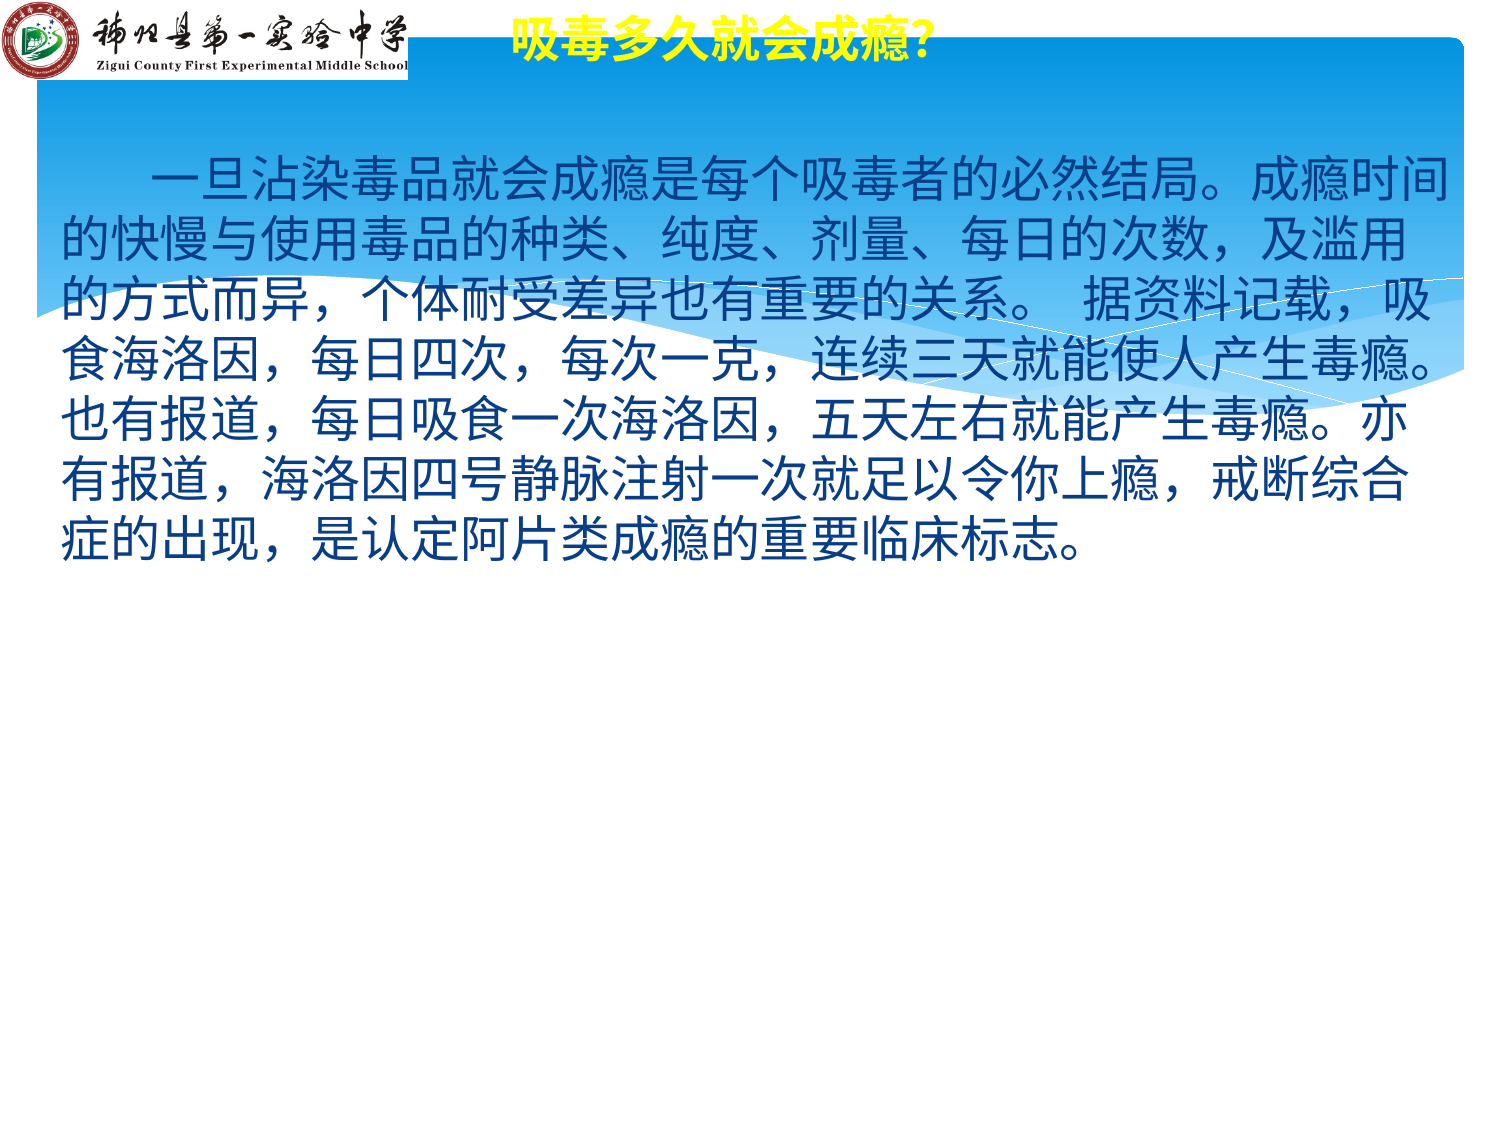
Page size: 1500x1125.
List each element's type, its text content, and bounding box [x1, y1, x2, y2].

list 吸毒多久就会成瘾？ 一旦沾染毒品就会成瘾是每个吸毒者的必然结局。成瘾时间的快慢与使用毒品的种类、纯度、剂量、每日的次数，及滥用的方式而异，个体耐受差异也有重要的关系。 据资料记载，吸食海洛因，每日四次，每次一克，连续三天就能使人产生毒瘾。也有报道，每日吸食一次海洛因，五天左右就能产生毒瘾。亦有报道，海洛因四号静脉注射一次就足以令你上瘾，戒断综合症的出现，是认定阿片类成瘾的重要临床标志。 [0, 0, 1471, 1125]
picture [0, 0, 408, 81]
